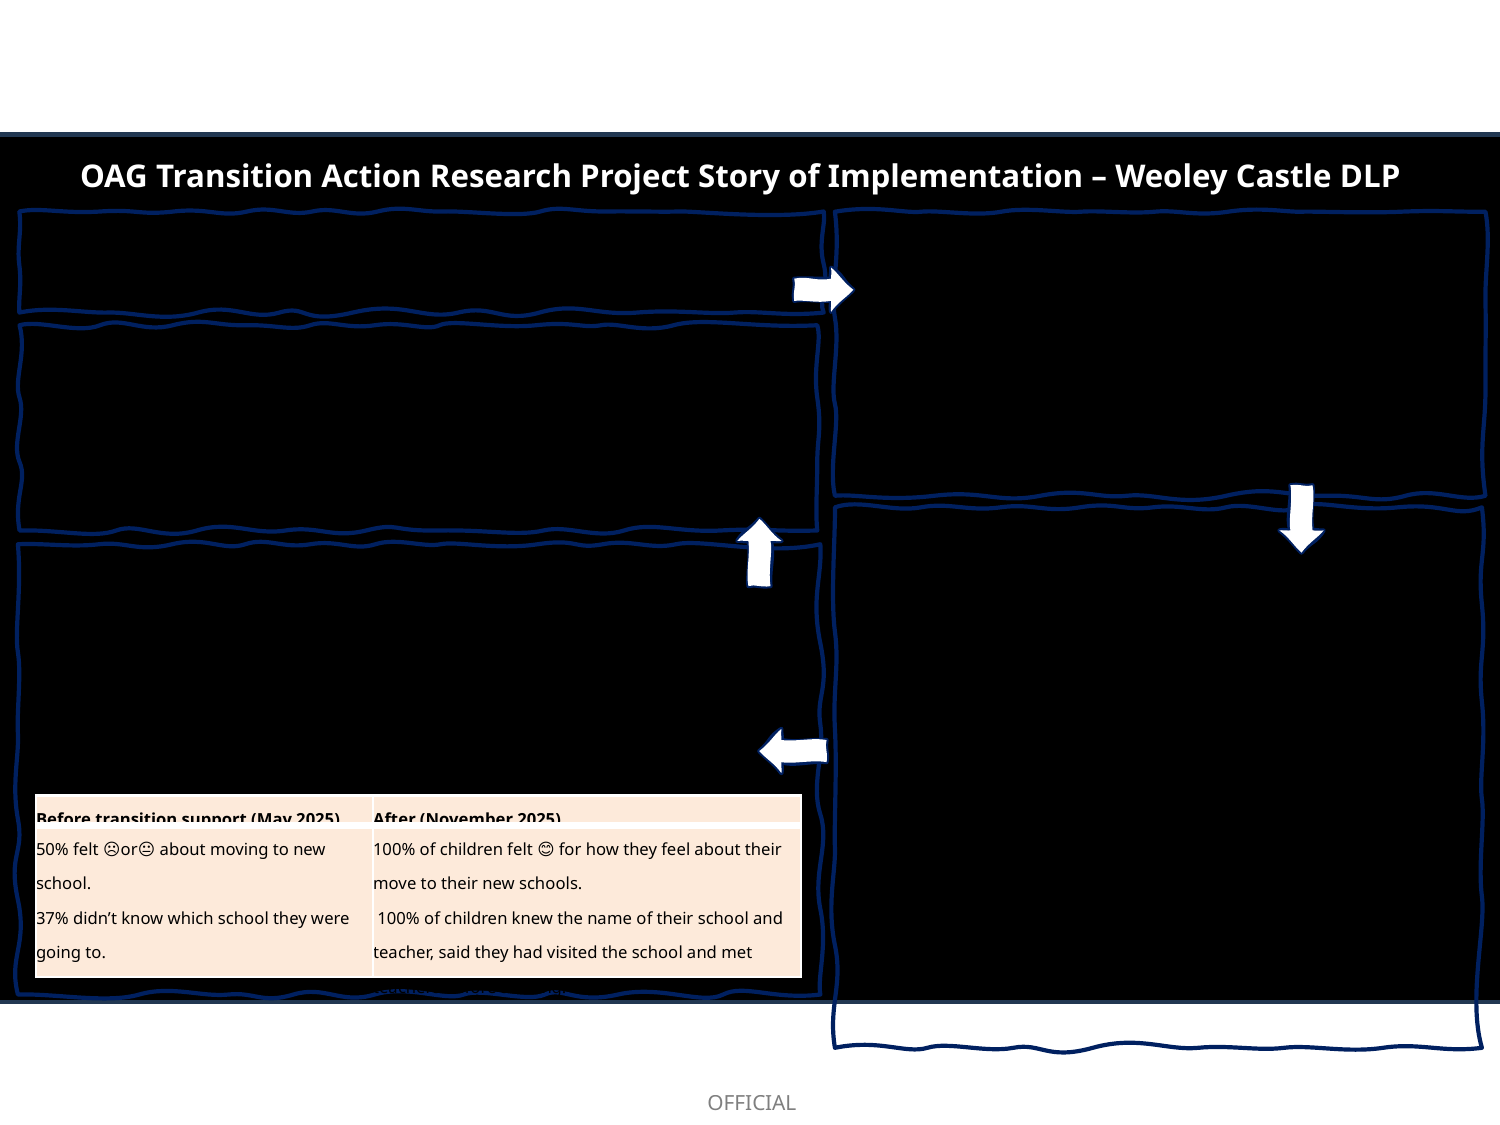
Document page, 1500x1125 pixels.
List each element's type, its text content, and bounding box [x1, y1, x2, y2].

text_box 5. Reflections & Next Steps Continue enhanced transition support for children who need additional help Maintain parent workshops focused on transition information and expectations Begin transition planning earlier in the Spring term once needs and school places are confirmed Build on learning from this project as nursery staff continue transition support under the revised DLP model [14, 319, 822, 537]
text_box [791, 265, 856, 314]
text_box OAG Transition Action Research Project Story of Implementation – Weoley Castle DLP [12, 150, 1470, 200]
table_cell 50% felt ☹️or😐 about moving to new school. 37% didn’t know which school they were going to. [37, 829, 372, 976]
table_header After (November 2025) [374, 797, 800, 822]
text_box 3. Actions Taken Parents Held well-attended parent workshops focused on starting school Offered additional 1-to-1 meetings for families who needed extra support Used Ready, Steady Reception to explain skills, routines, and expectations Shared practical information about school life to build confidence Schools Used the Transition OAG to plan transition support collaboratively Held additional SENCO meetings and shared key transition paperwork Arranged staff observations in nursery settings and extra school visits Created early communication channels with families (e.g. Class Dojo) [829, 501, 1486, 1055]
text_box [1277, 482, 1326, 555]
text_box 2. Identified Priority Our aim for this project was to enable successful transition for our children with lower self-esteem and confidence, speech and language needs and who may struggle to settle into a new setting (school). We wanted to ensure parent/ carers were well prepared and knew how to ensure their child was getting ready for school. We also wanted to develop our links further with the receiving schools to support the transition of these children. [830, 206, 1490, 503]
text_box [757, 727, 830, 776]
table_cell 100% of children felt 😊 for how they feel about their move to their new schools. 100% of children knew the name of their school and teacher, said they had visited the school and met teachers before starting. [374, 829, 800, 976]
table_header Before transition support (May 2025) [37, 797, 372, 822]
text_box 4. Impact In July, parents told us they were really pleased their children had visited the schools, spent time in their new classroom and started to develop a relationship with their new teacher before September. Later, in October, one parent said: “… has settled really well into Reception and there has been more than enough support.” The children said “I like school. Made friends”... “I’m happy I came”... One child gave thumbs up. [12, 539, 826, 1001]
text_box [735, 516, 784, 589]
text_box [0, 132, 1500, 1004]
text_box 1. Context The Weoley Castle DLP project group worked within local Northfield and Edgbaston districts. Part of the DLP's work has been to improve early years to school transition. [16, 206, 828, 319]
